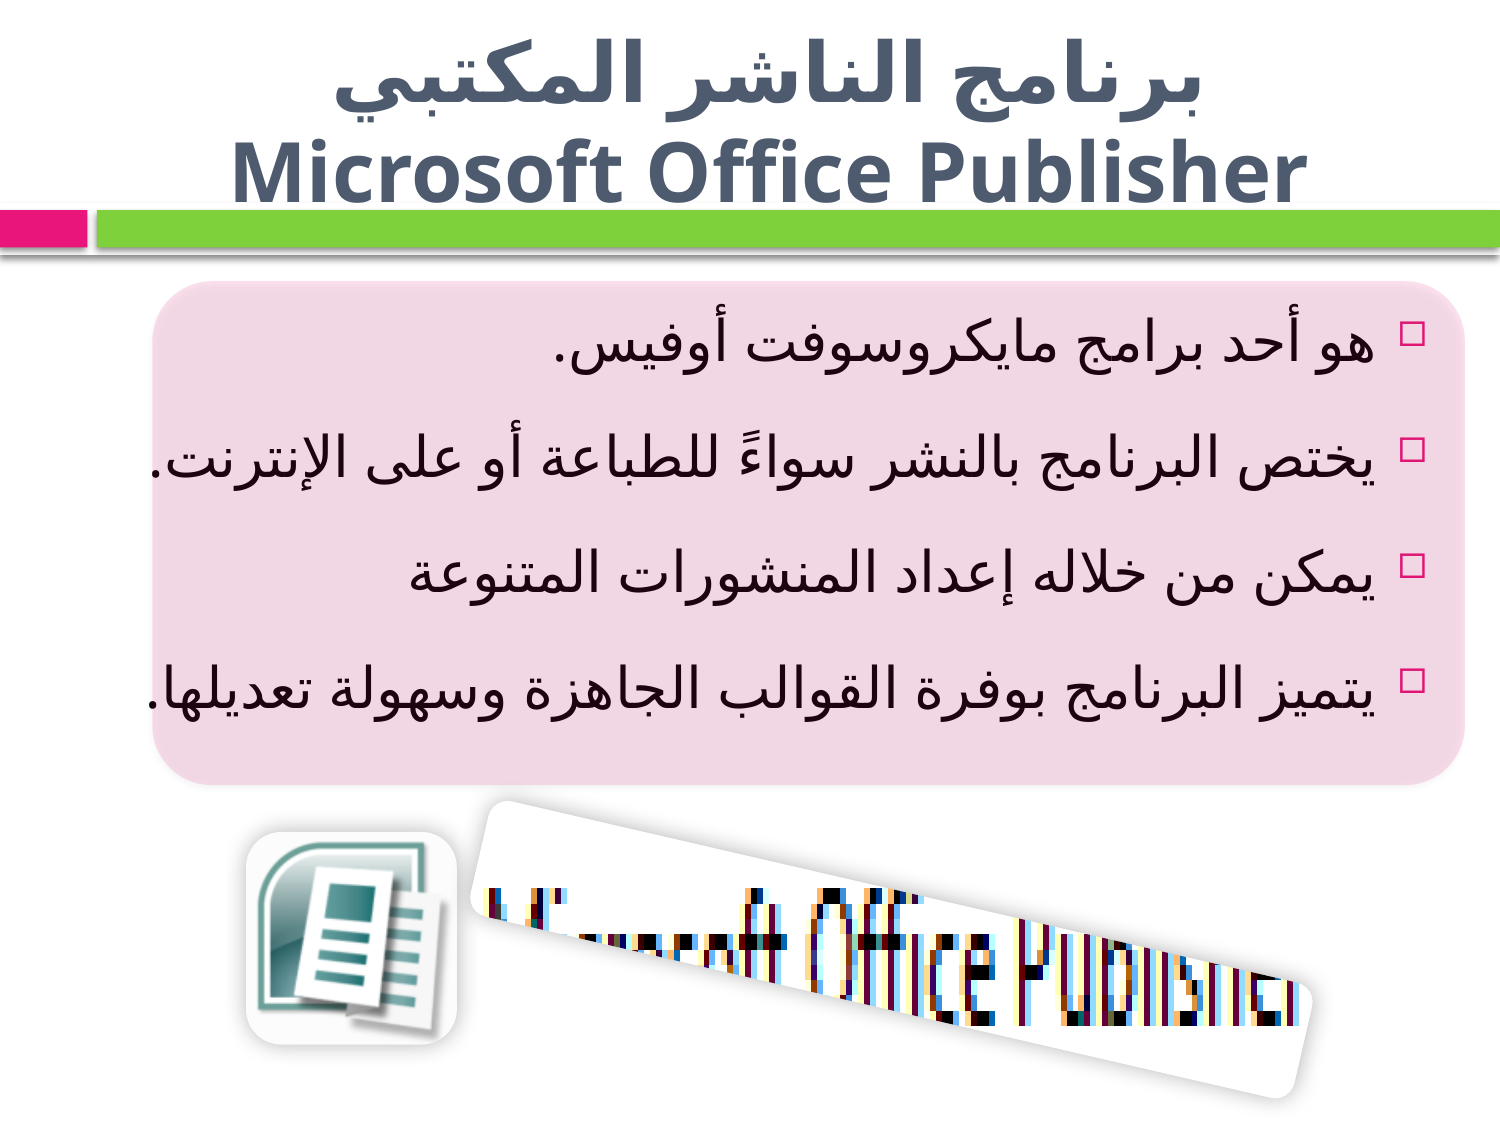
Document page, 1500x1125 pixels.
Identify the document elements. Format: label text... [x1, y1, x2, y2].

picture [468, 800, 1315, 1099]
picture [245, 831, 458, 1045]
title برنامج الناشر المكتبي Microsoft Office Publisher [100, 37, 1438, 200]
text_box [152, 281, 1465, 786]
list هو أحد برامج مايكروسوفت أوفيس. يختص البرنامج بالنشر سواءً للطباعة أو على الإنترنت. يمكن من خلاله إعداد المنشورات المتنوعة يتميز البرنامج بوفرة القوالب الجاهزة وسهولة تعديلها. [100, 262, 1438, 786]
